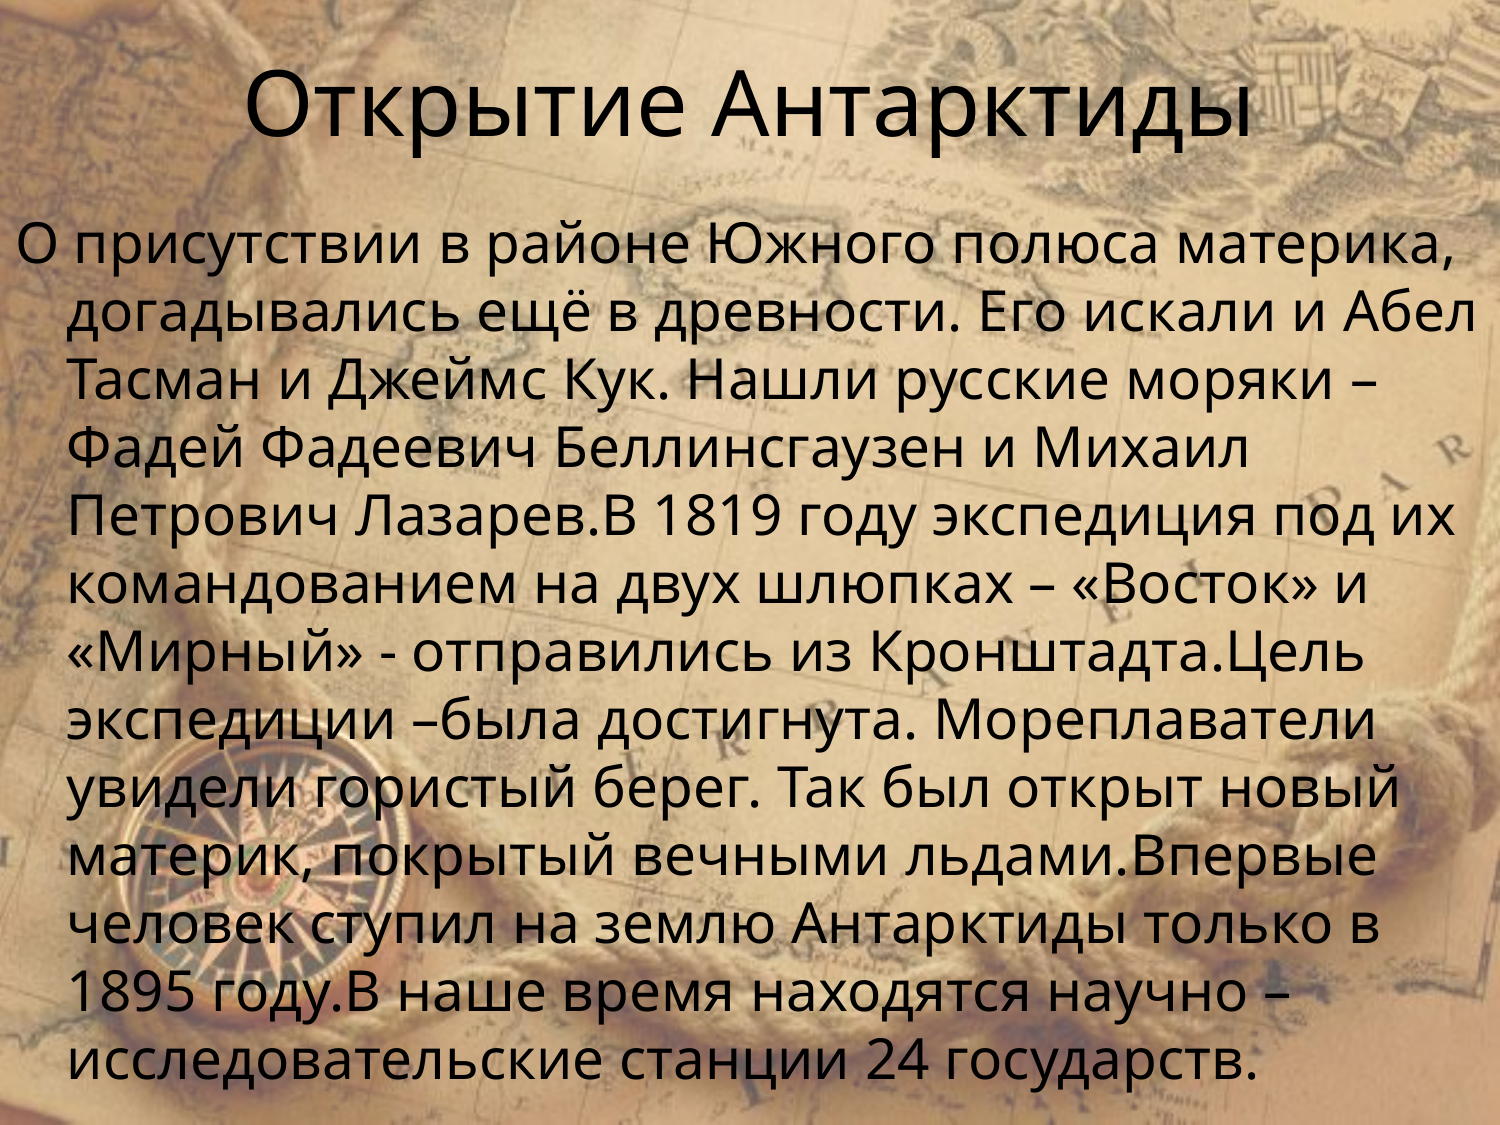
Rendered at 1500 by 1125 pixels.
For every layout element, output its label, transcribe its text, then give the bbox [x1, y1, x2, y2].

title Открытие Антарктиды [0, 0, 1500, 199]
list О присутствии в районе Южного полюса материка, догадывались ещё в древности. Его искали и Абел Тасман и Джеймс Кук. Нашли русские моряки – Фадей Фадеевич Беллинсгаузен и Михаил Петрович Лазарев.В 1819 году экспедиция под их командованием на двух шлюпках – «Восток» и «Мирный» - отправились из Кронштадта.Цель экспедиции –была достигнута. Мореплаватели увидели гористый берег. Так был открыт новый материк, покрытый вечными льдами.Впервые человек ступил на землю Антарктиды только в 1895 году.В наше время находятся научно – исследовательские станции 24 государств. [0, 199, 1500, 1125]
